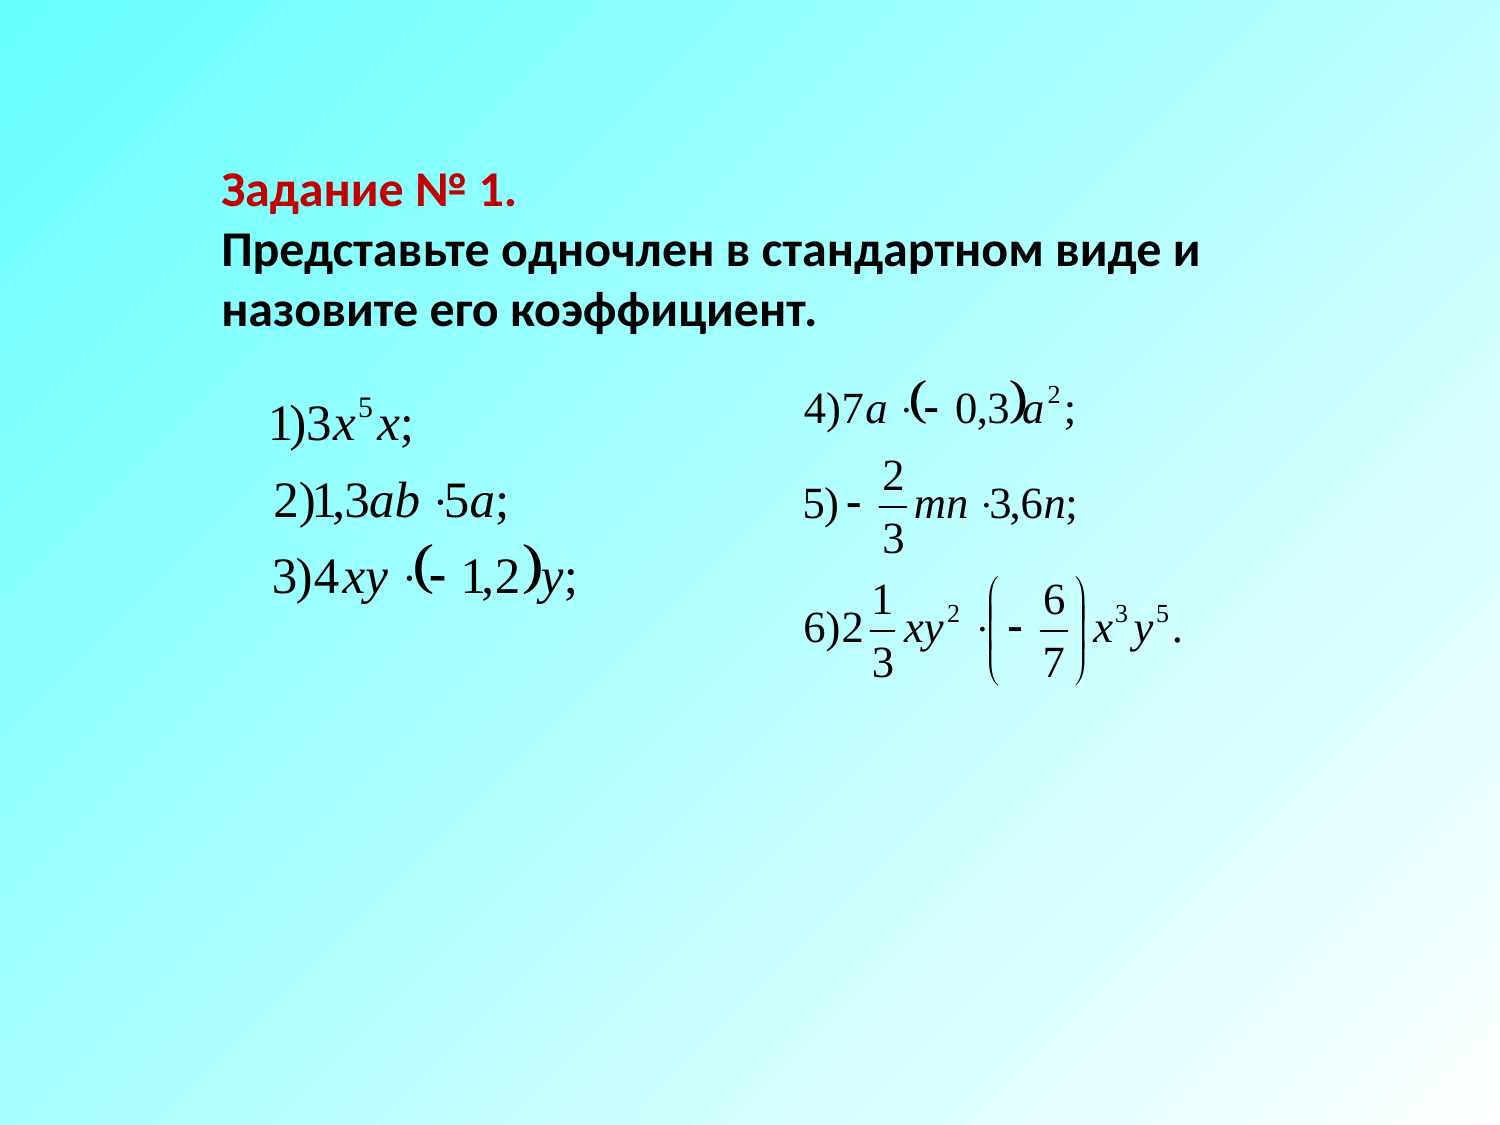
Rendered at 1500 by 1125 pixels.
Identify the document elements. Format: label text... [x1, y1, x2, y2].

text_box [796, 373, 1189, 698]
text_box Задание № 1. Представьте одночлен в стандартном виде и назовите его коэффициент. [206, 148, 1294, 344]
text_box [265, 385, 585, 616]
